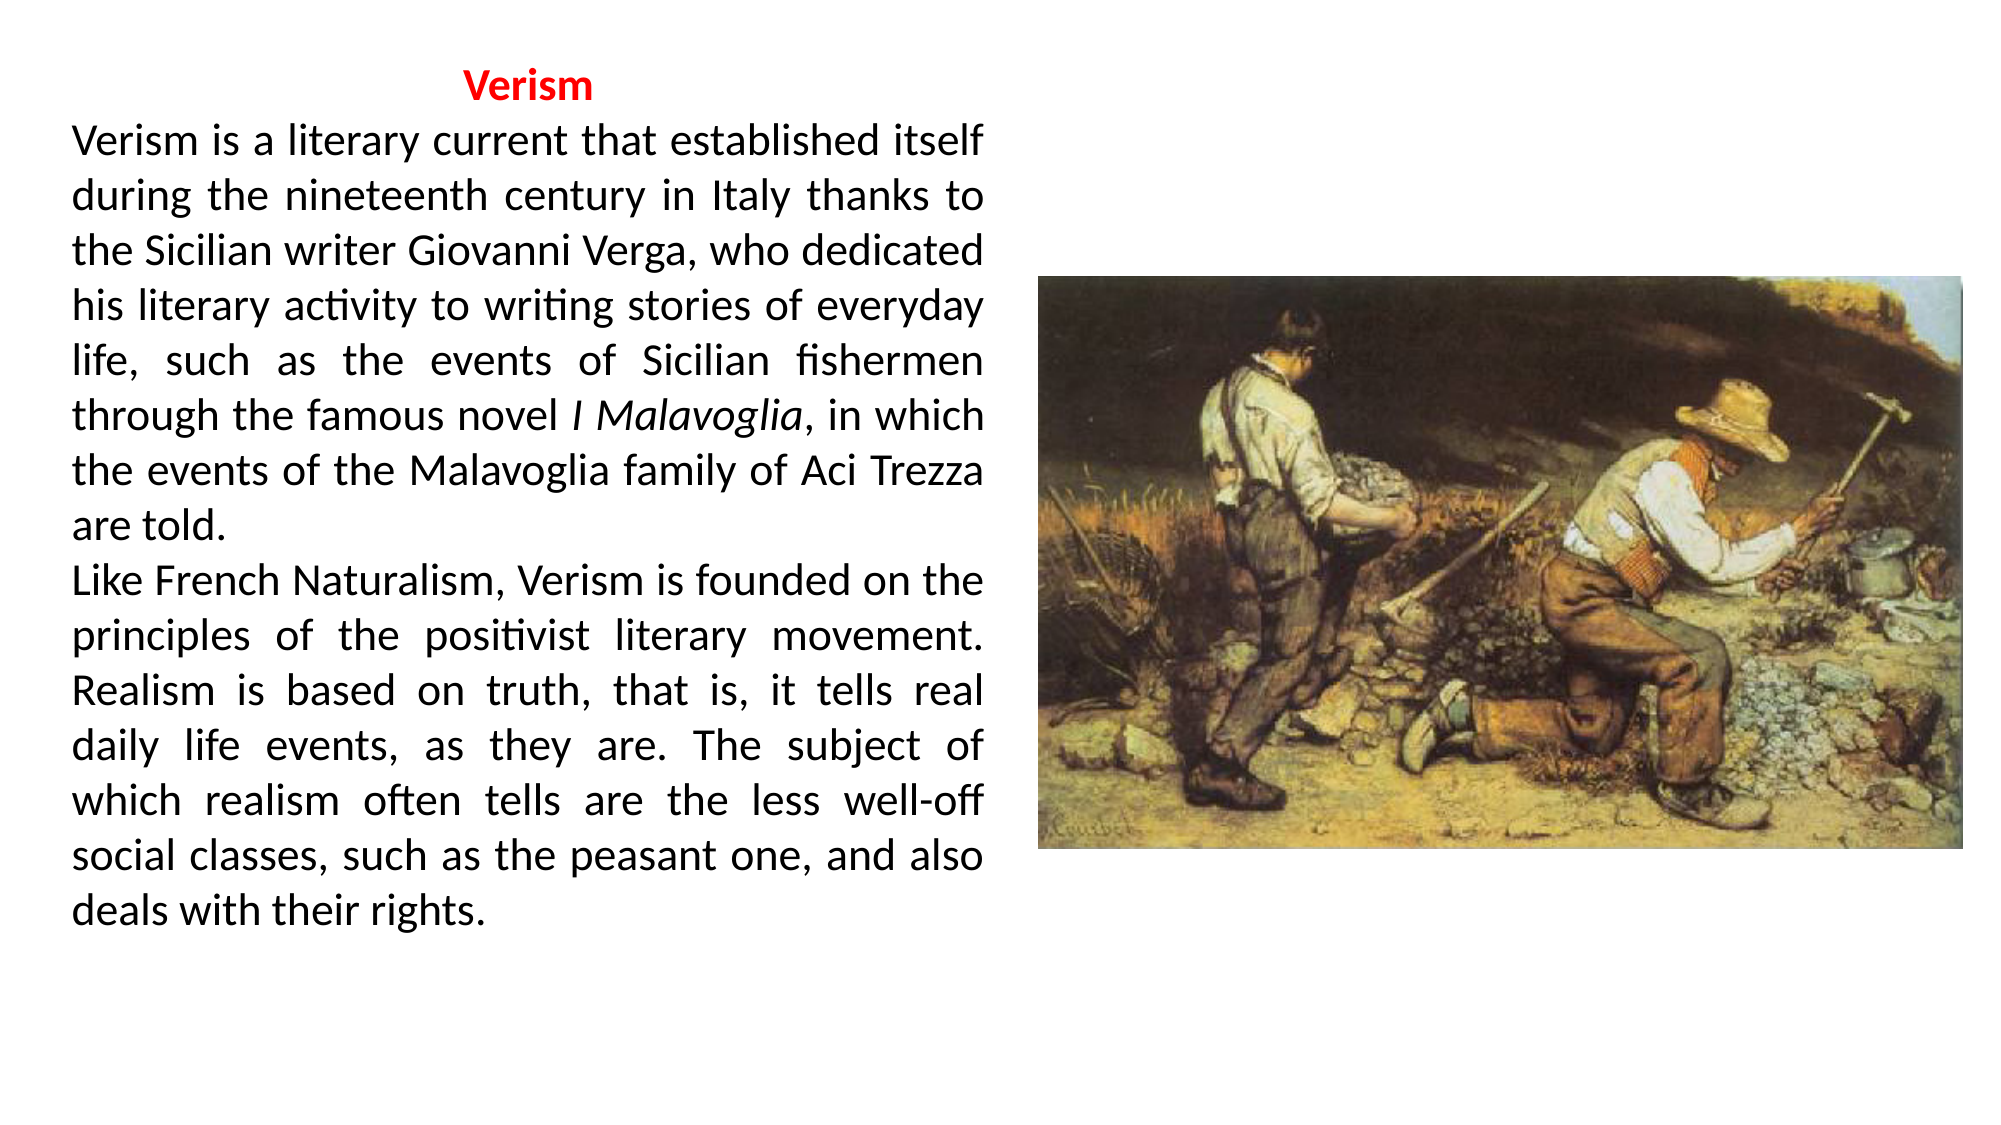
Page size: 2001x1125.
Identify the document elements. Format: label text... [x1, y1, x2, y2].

text_box Verism Verism is a literary current that established itself during the nineteenth century in Italy thanks to the Sicilian writer Giovanni Verga, who dedicated his literary activity to writing stories of everyday life, such as the events of Sicilian fishermen through the famous novel I Malavoglia, in which the events of the Malavoglia family of Aci Trezza are told. Like French Naturalism, Verism is founded on the principles of the positivist literary movement. Realism is based on truth, that is, it tells real daily life events, as they are. The subject of which realism often tells are the less well-off social classes, such as the peasant one, and also deals with their rights. [56, 47, 1000, 943]
picture [1038, 276, 1963, 849]
